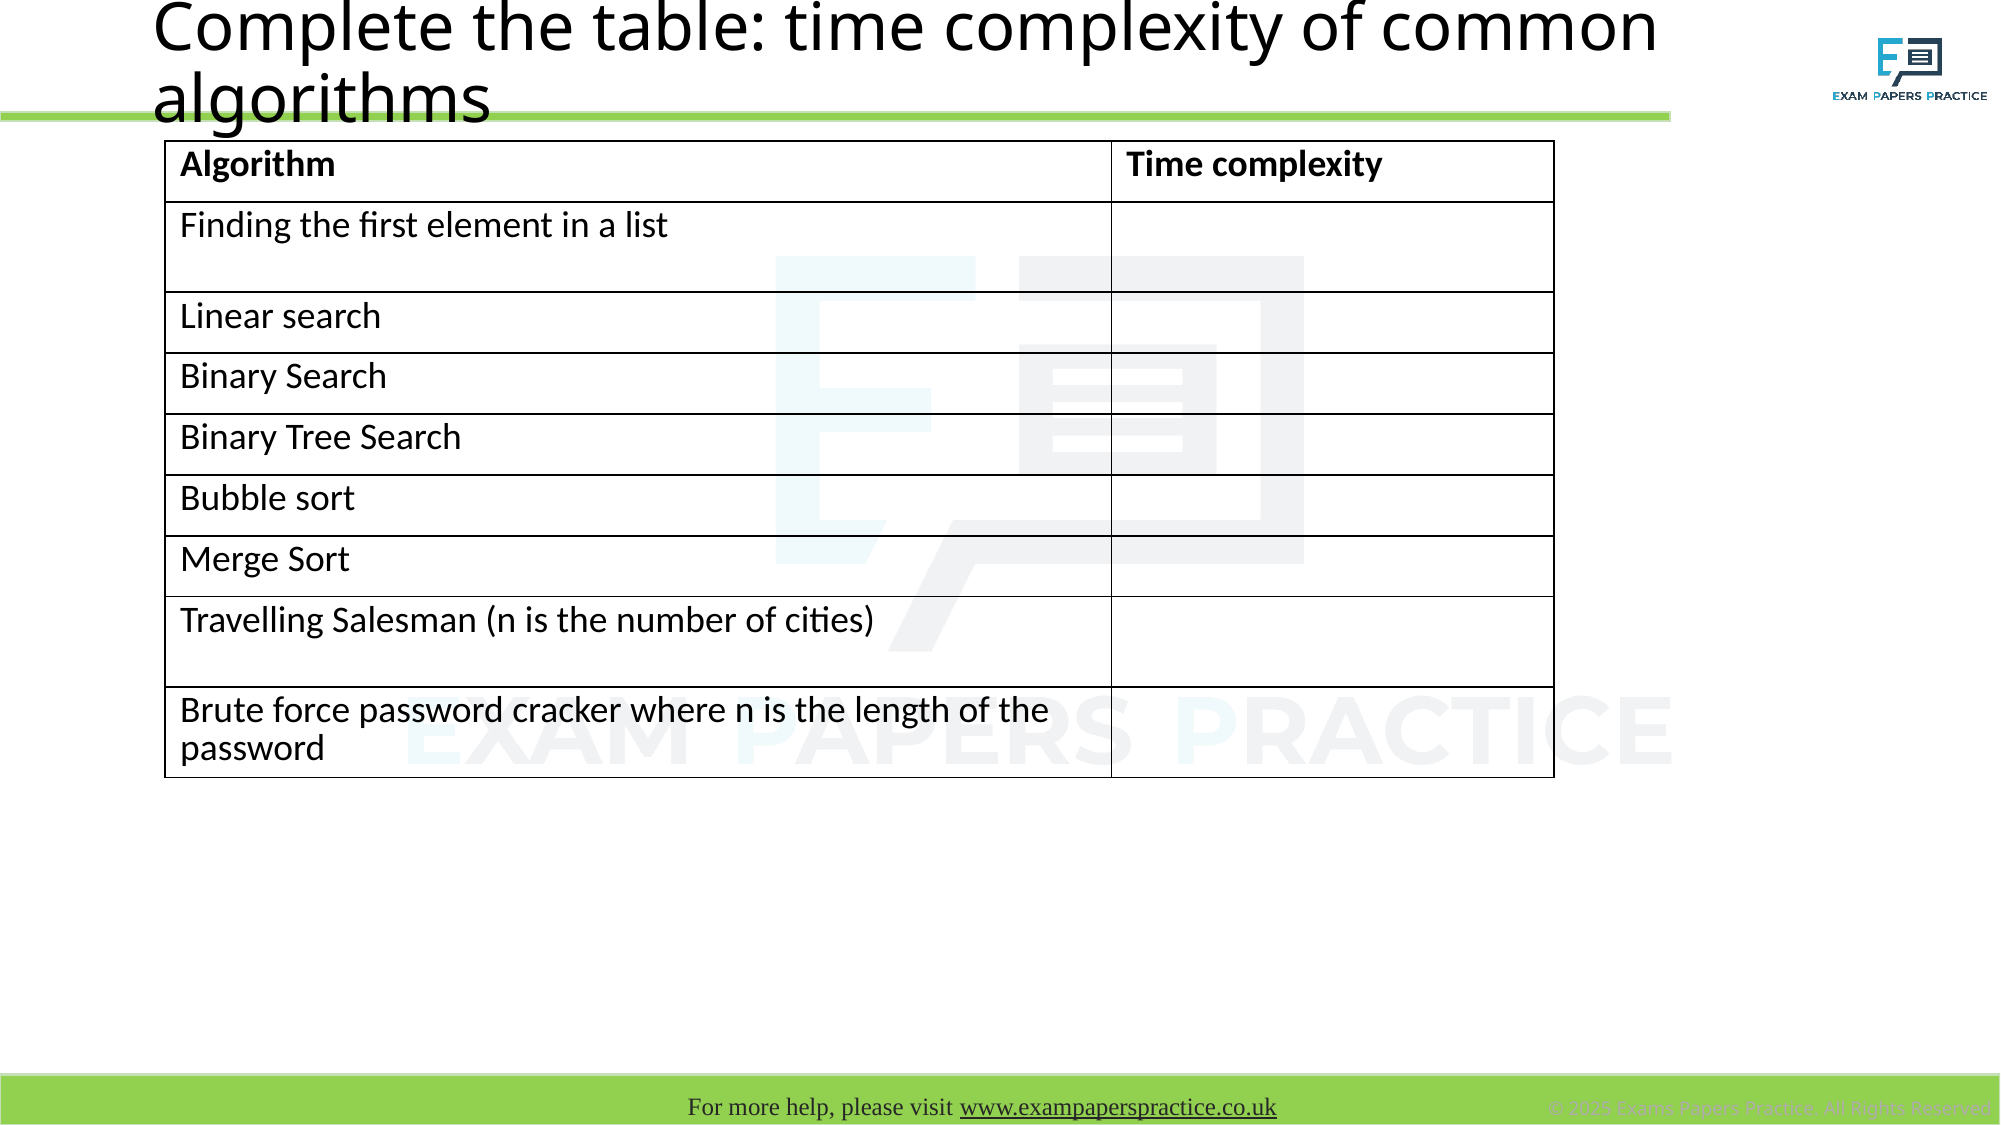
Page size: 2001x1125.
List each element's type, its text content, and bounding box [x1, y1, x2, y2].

table_cell Brute force password cracker where n is the length of the password [166, 688, 1111, 777]
table_cell Binary Search [166, 354, 1111, 413]
table_cell [1112, 597, 1553, 686]
table_cell [1112, 688, 1553, 777]
table_cell Binary Tree Search [166, 415, 1111, 474]
table_cell [1112, 354, 1553, 413]
table_cell [1112, 203, 1553, 291]
table_header Time complexity [1112, 142, 1553, 201]
title Complete the table: time complexity of common algorithms [137, 59, 1863, 70]
table_cell Bubble sort [166, 476, 1111, 535]
table_cell [1112, 476, 1553, 535]
table_header Algorithm [166, 142, 1111, 201]
table_cell Linear search [166, 293, 1111, 352]
table_cell Merge Sort [166, 537, 1111, 596]
table_cell [1112, 537, 1553, 596]
table_cell Finding the first element in a list [166, 203, 1111, 291]
table_cell [1112, 293, 1553, 352]
table_cell [1112, 415, 1553, 474]
table_cell Travelling Salesman (n is the number of cities) [166, 597, 1111, 686]
